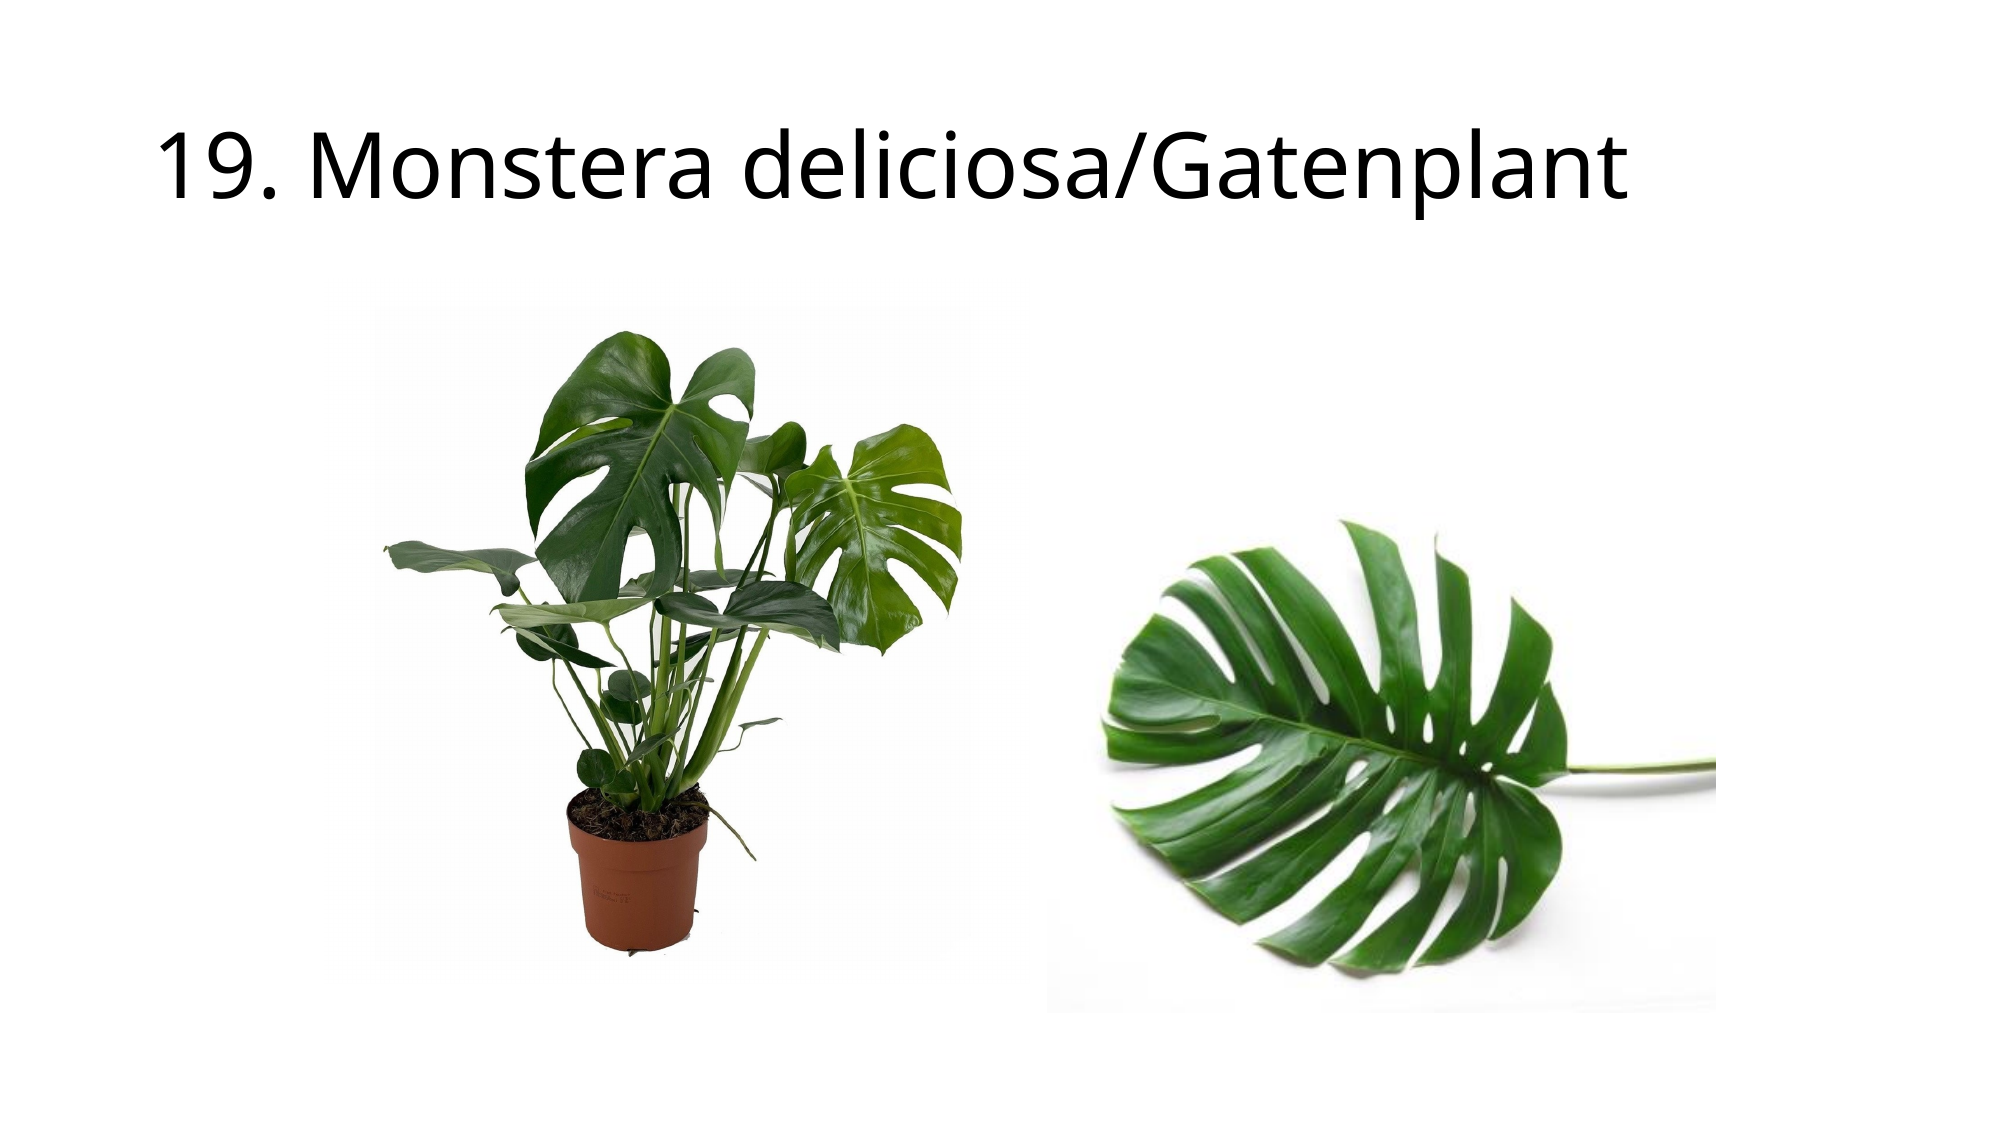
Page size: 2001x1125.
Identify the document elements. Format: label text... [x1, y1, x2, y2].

picture [1047, 512, 1716, 1013]
picture [324, 278, 1030, 984]
title 19. Monstera deliciosa/Gatenplant [137, 59, 1863, 278]
